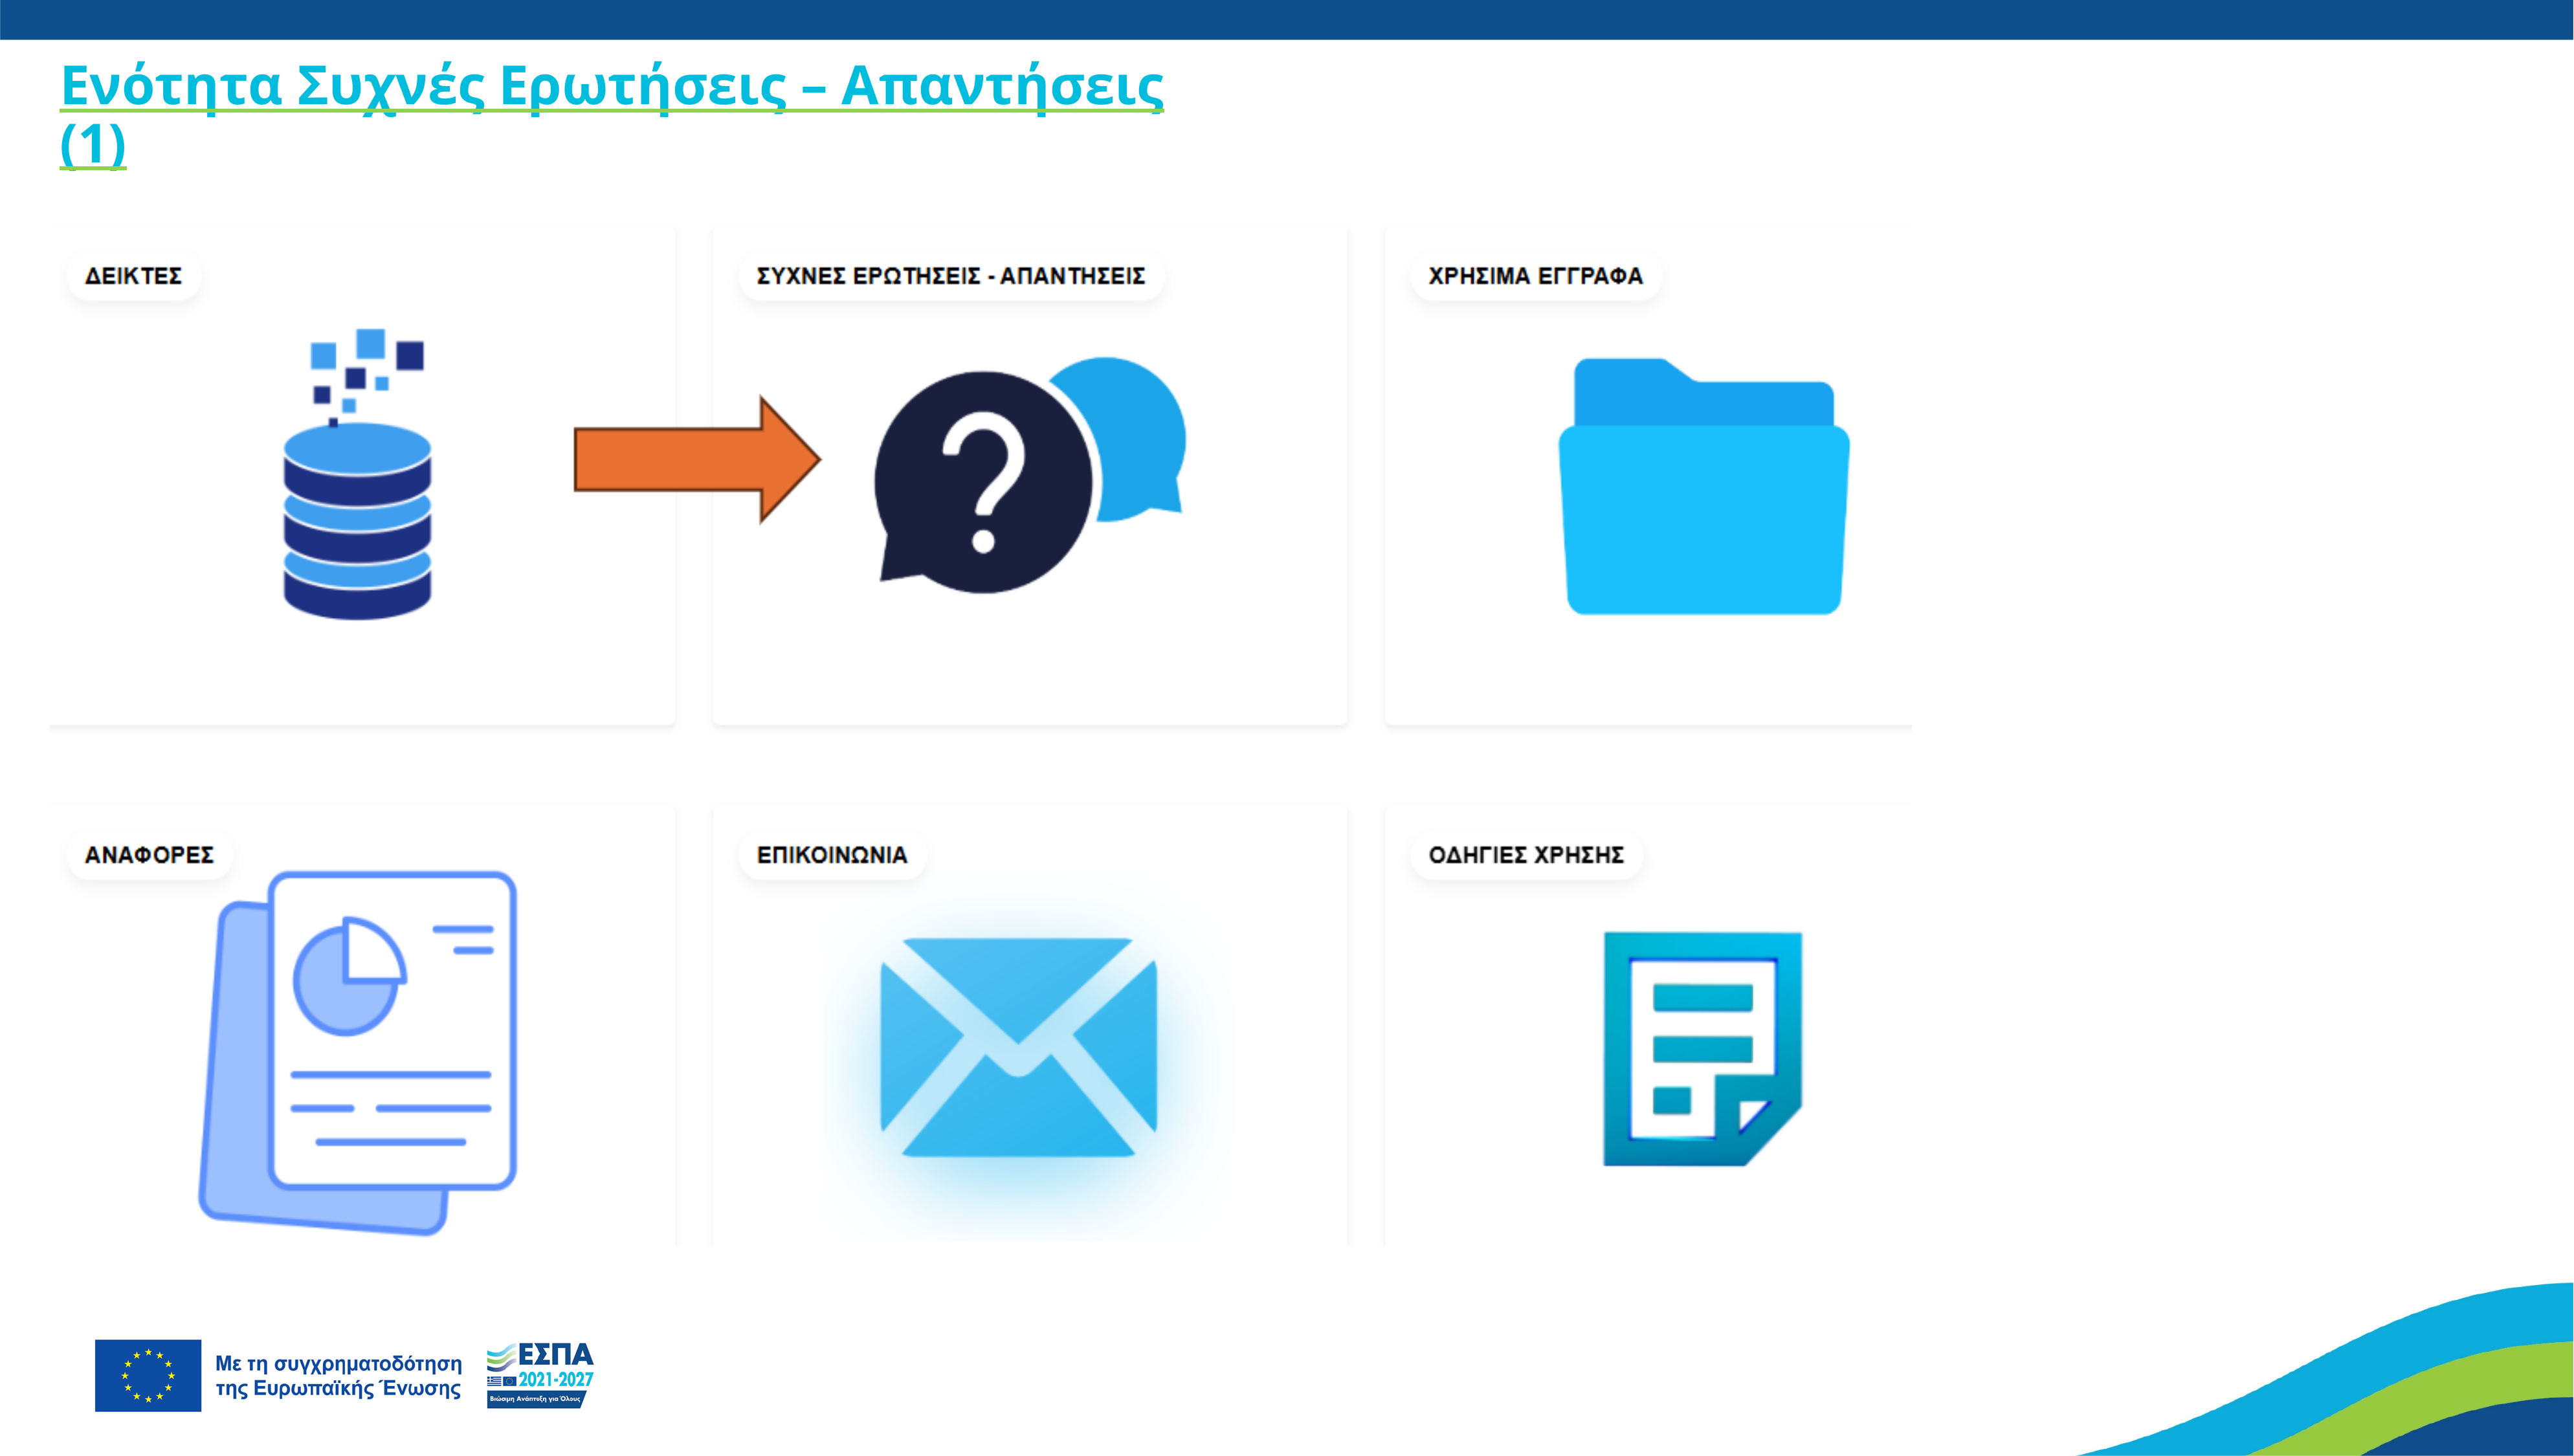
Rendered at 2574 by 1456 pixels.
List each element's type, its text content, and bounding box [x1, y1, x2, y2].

picture [2087, 1341, 2573, 1456]
picture [0, 0, 2573, 1456]
text_box Ενότητα Συχνές Ερωτήσεις – Απαντήσεις (1) [50, 48, 1175, 184]
